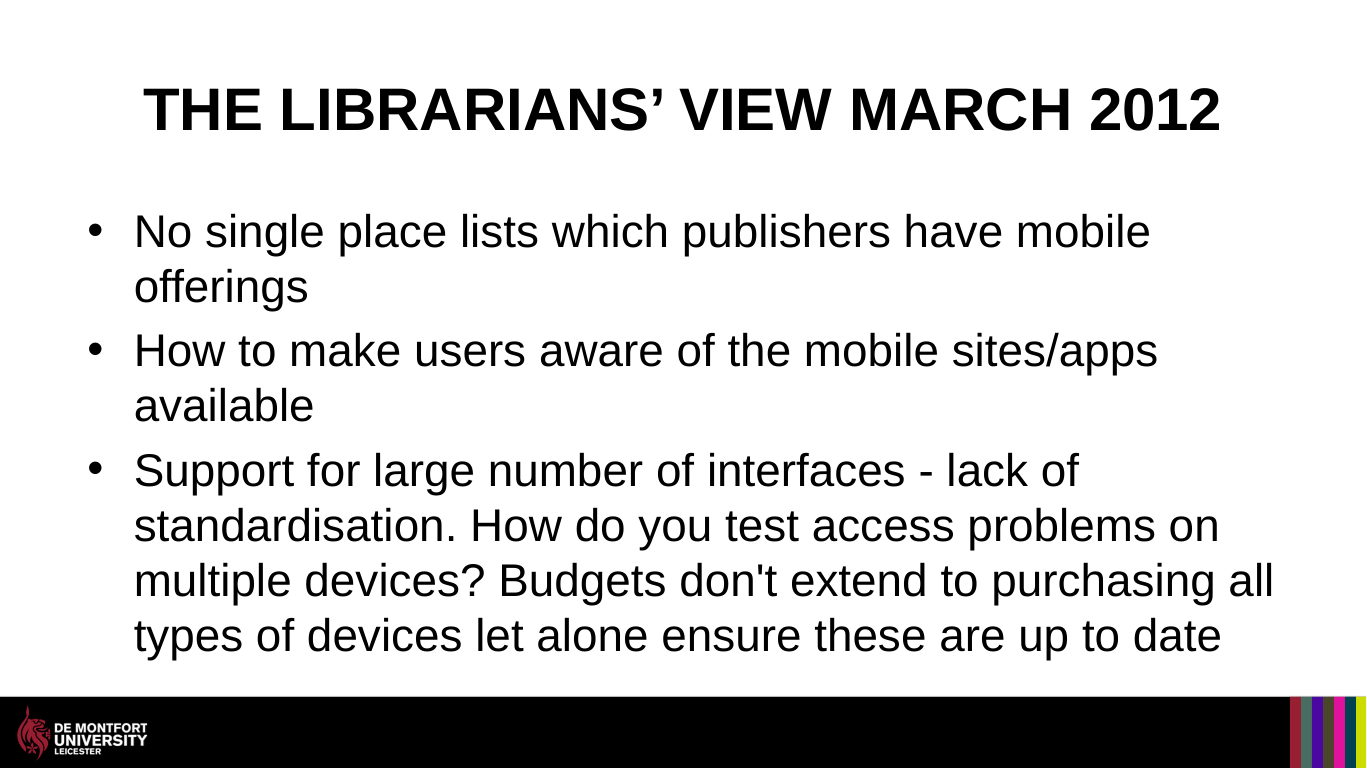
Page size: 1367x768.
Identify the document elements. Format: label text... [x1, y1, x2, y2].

title The librarians’ view March 2012 [73, 41, 1293, 172]
list No single place lists which publishers have mobile offerings How to make users aware of the mobile sites/apps available Support for large number of interfaces - lack of standardisation. How do you test access problems on multiple devices? Budgets don't extend to purchasing all types of devices let alone ensure these are up to date [73, 194, 1293, 683]
picture [0, 0, 1367, 768]
